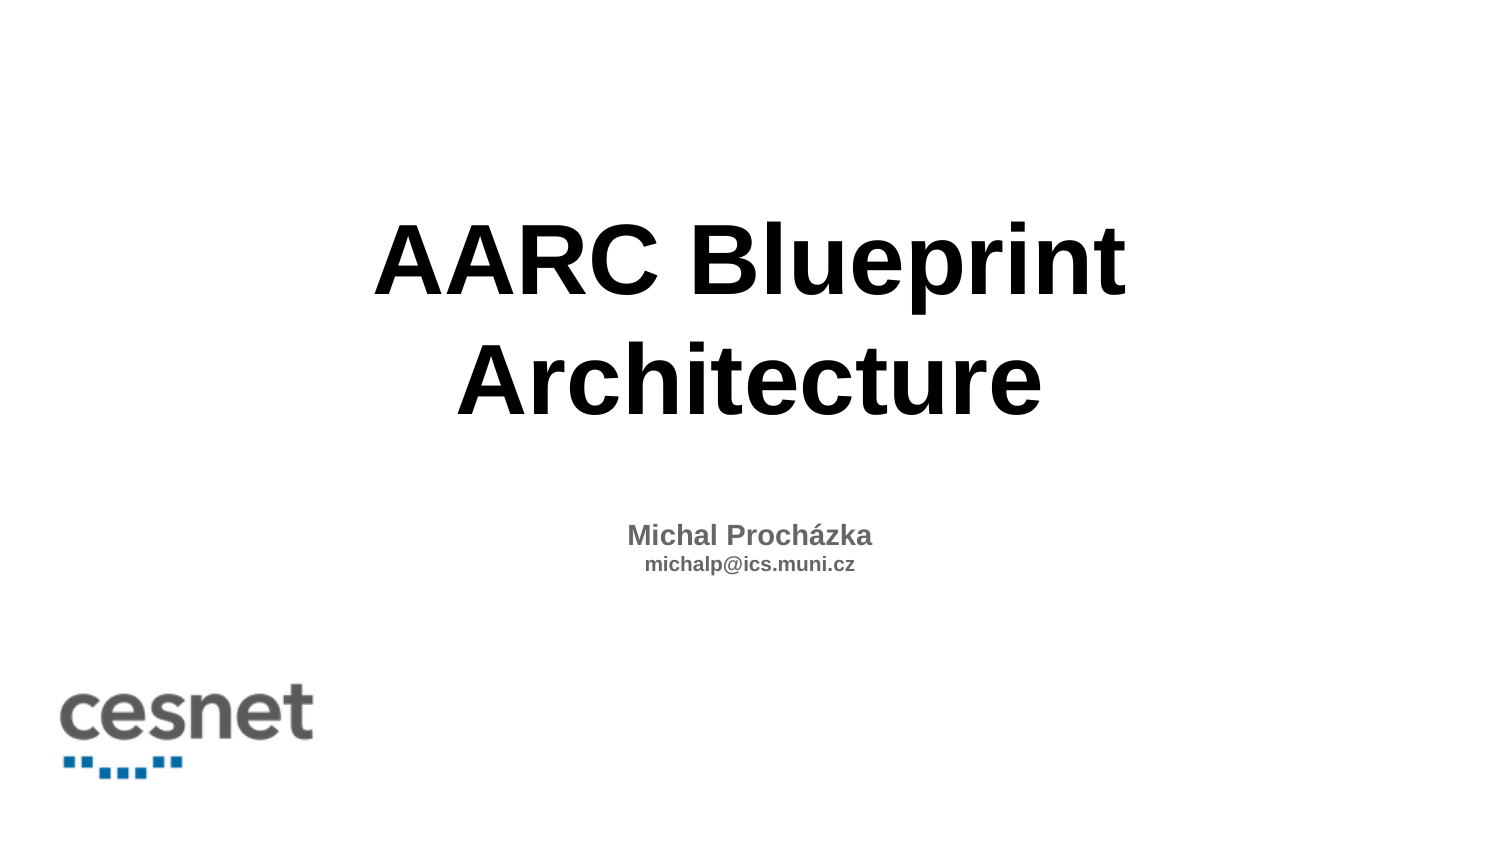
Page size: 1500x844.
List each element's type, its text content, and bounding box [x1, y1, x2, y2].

title AARC Blueprint Architecture [112, 259, 1388, 450]
subtitle Michal Procházka michalp@ics.muni.cz [112, 465, 1388, 595]
picture [18, 638, 359, 826]
